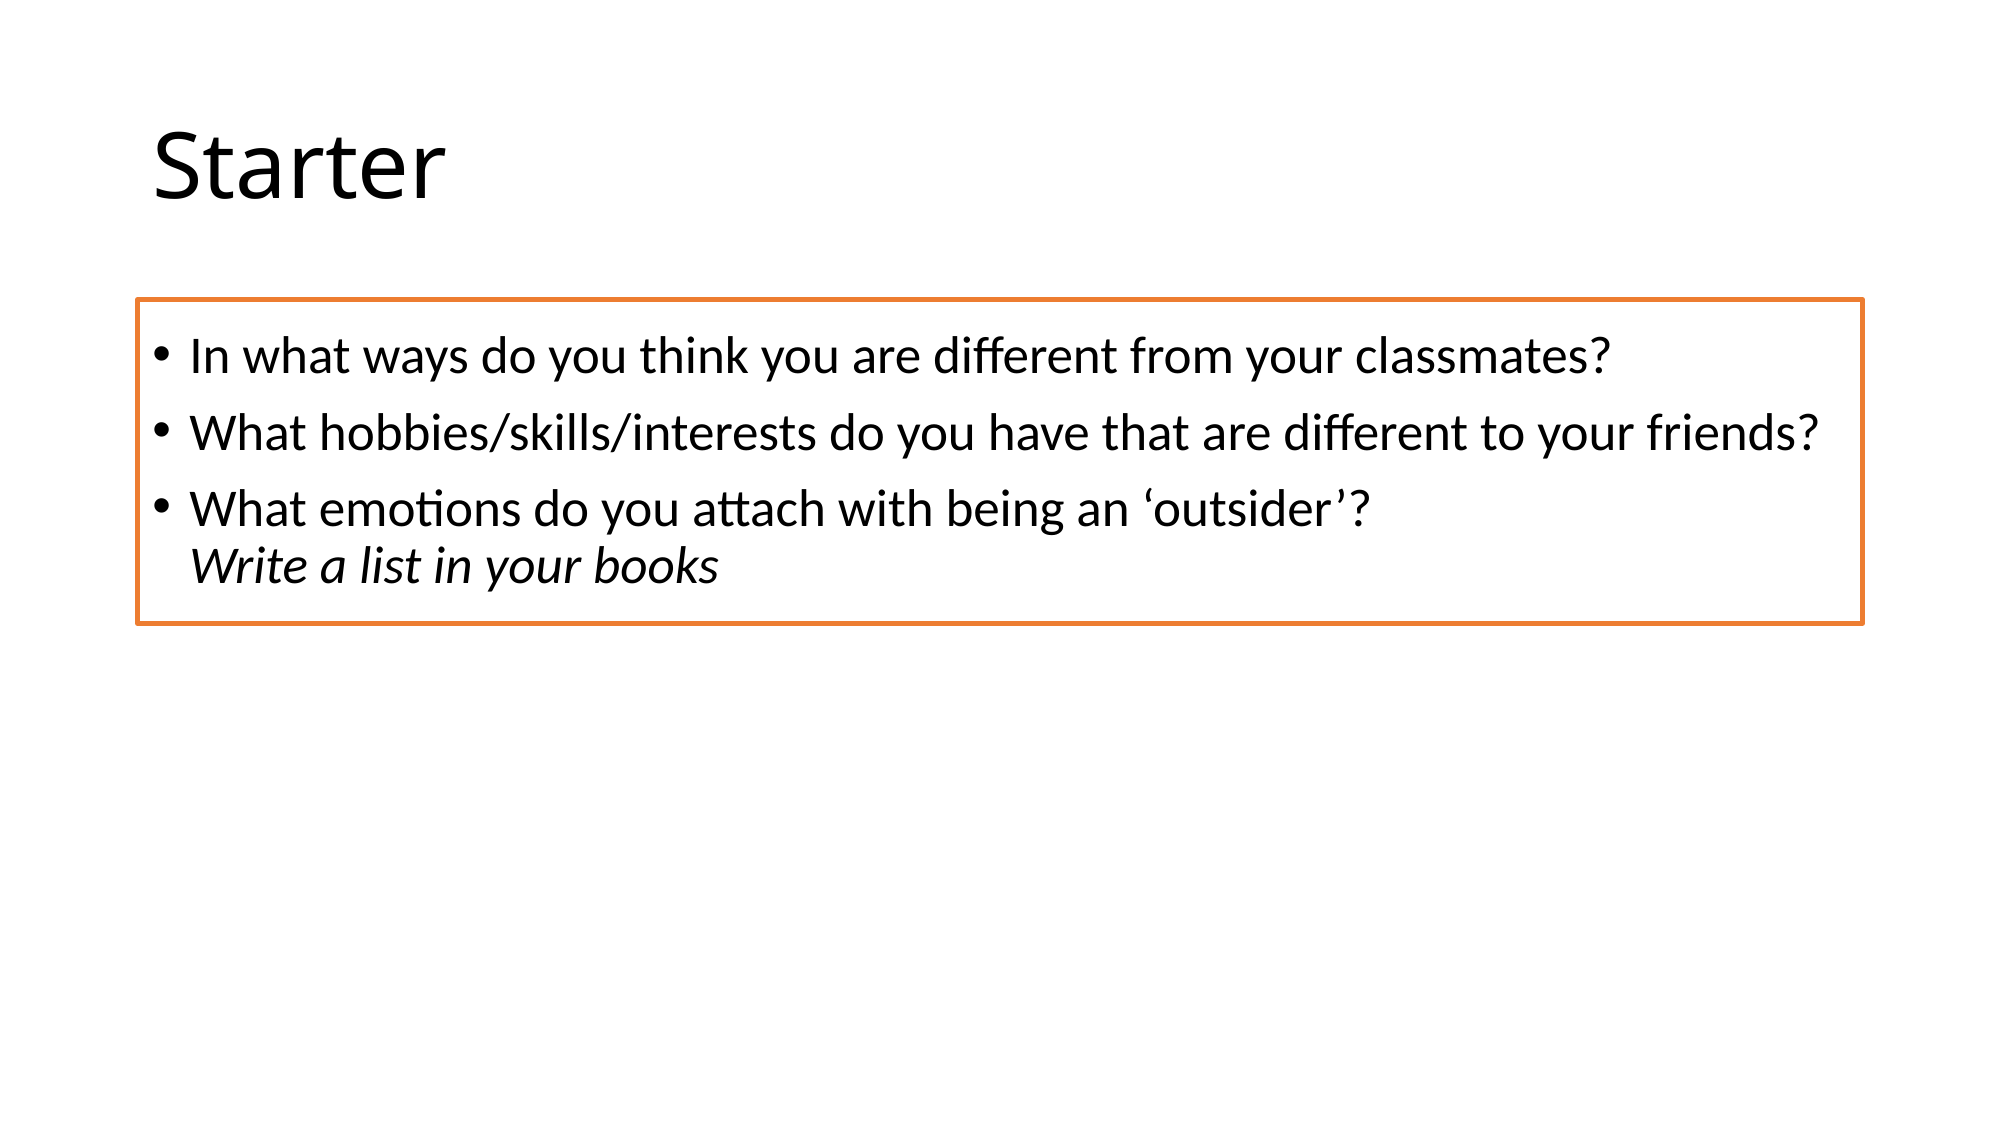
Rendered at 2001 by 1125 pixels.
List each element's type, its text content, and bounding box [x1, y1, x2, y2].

title Starter [137, 59, 1863, 278]
list In what ways do you think you are different from your classmates? What hobbies/skills/interests do you have that are different to your friends? What emotions do you attach with being an ‘outsider’? Write a list in your books [137, 299, 1863, 624]
